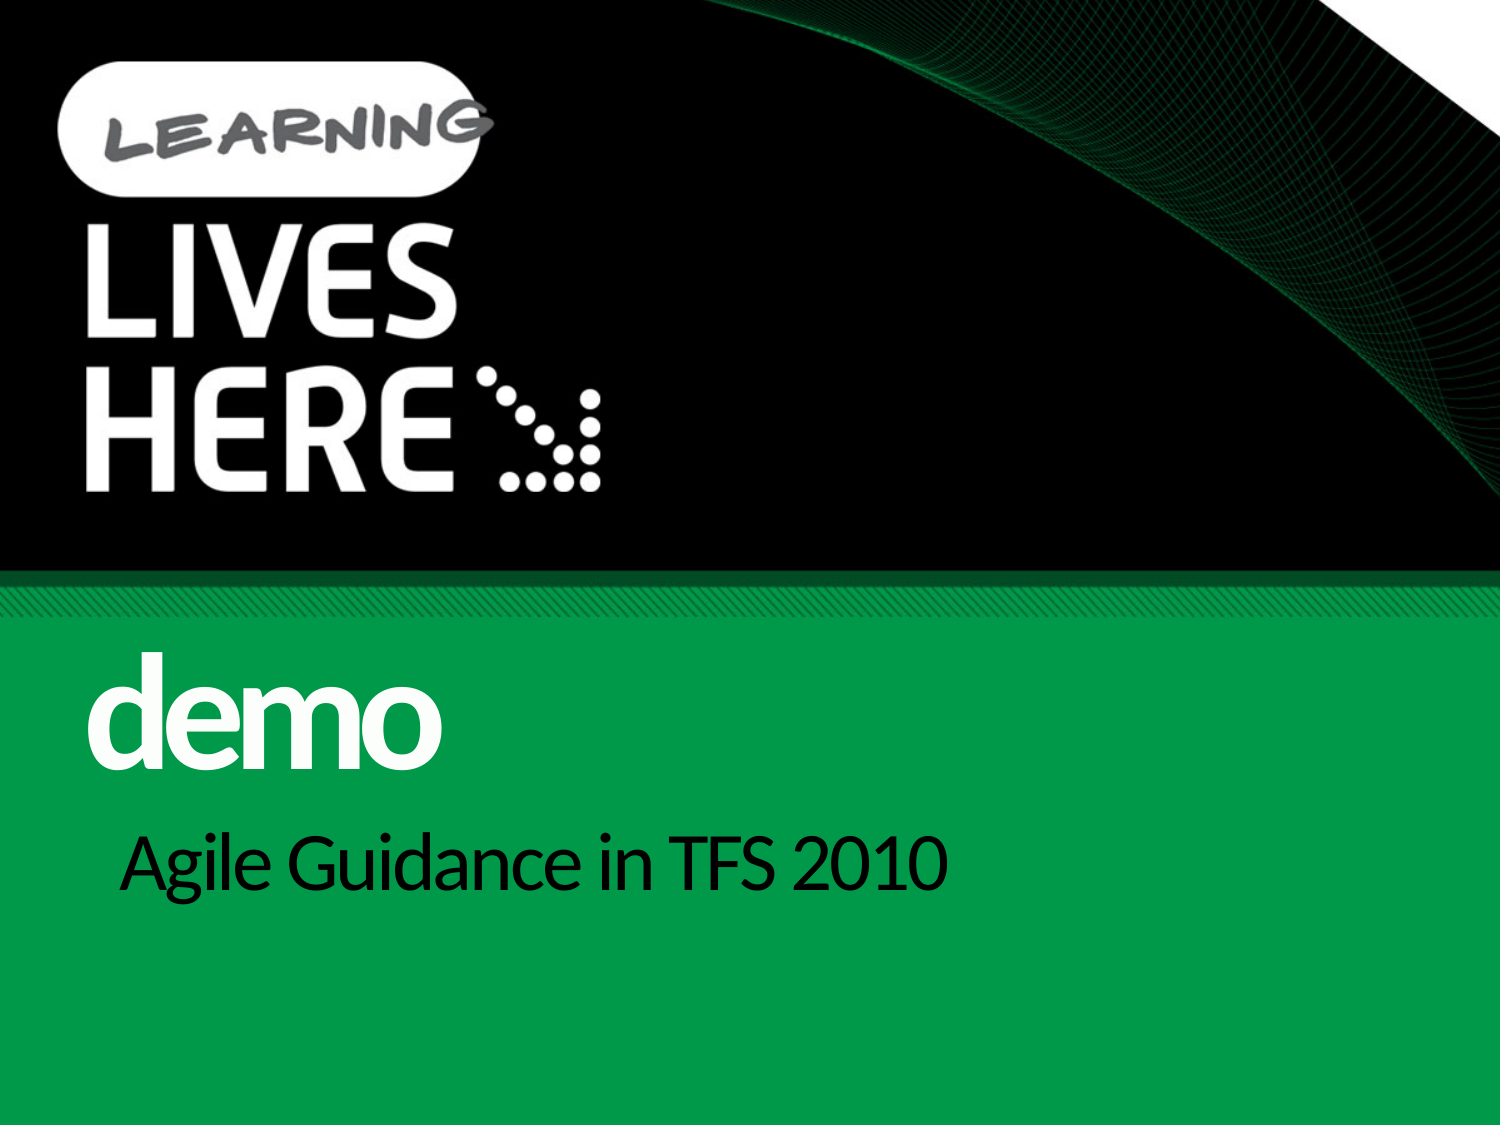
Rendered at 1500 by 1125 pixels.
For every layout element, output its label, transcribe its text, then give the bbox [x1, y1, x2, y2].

picture [0, 0, 1500, 1125]
title Agile Guidance in TFS 2010 [119, 818, 1375, 943]
list demo [83, 625, 1344, 800]
